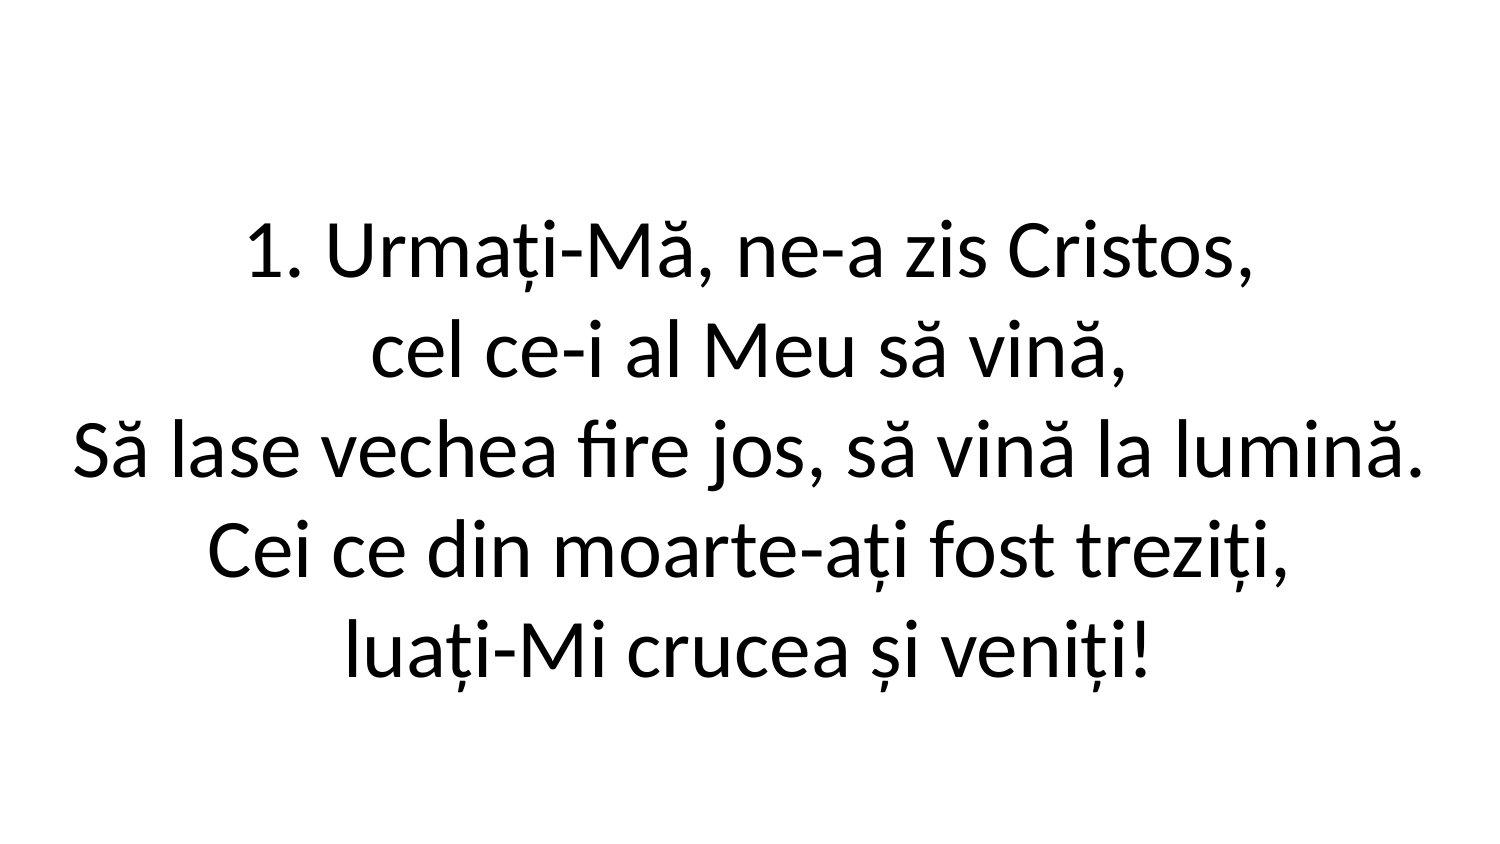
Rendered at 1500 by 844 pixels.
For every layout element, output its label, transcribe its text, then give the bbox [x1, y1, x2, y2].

text_box 1. Urmați-Mă, ne-a zis Cristos, cel ce-i al Meu să vină, Să lase vechea fire jos, să vină la lumină. Cei ce din moarte-ați fost treziți, luați-Mi crucea și veniți! [57, 142, 1443, 702]
